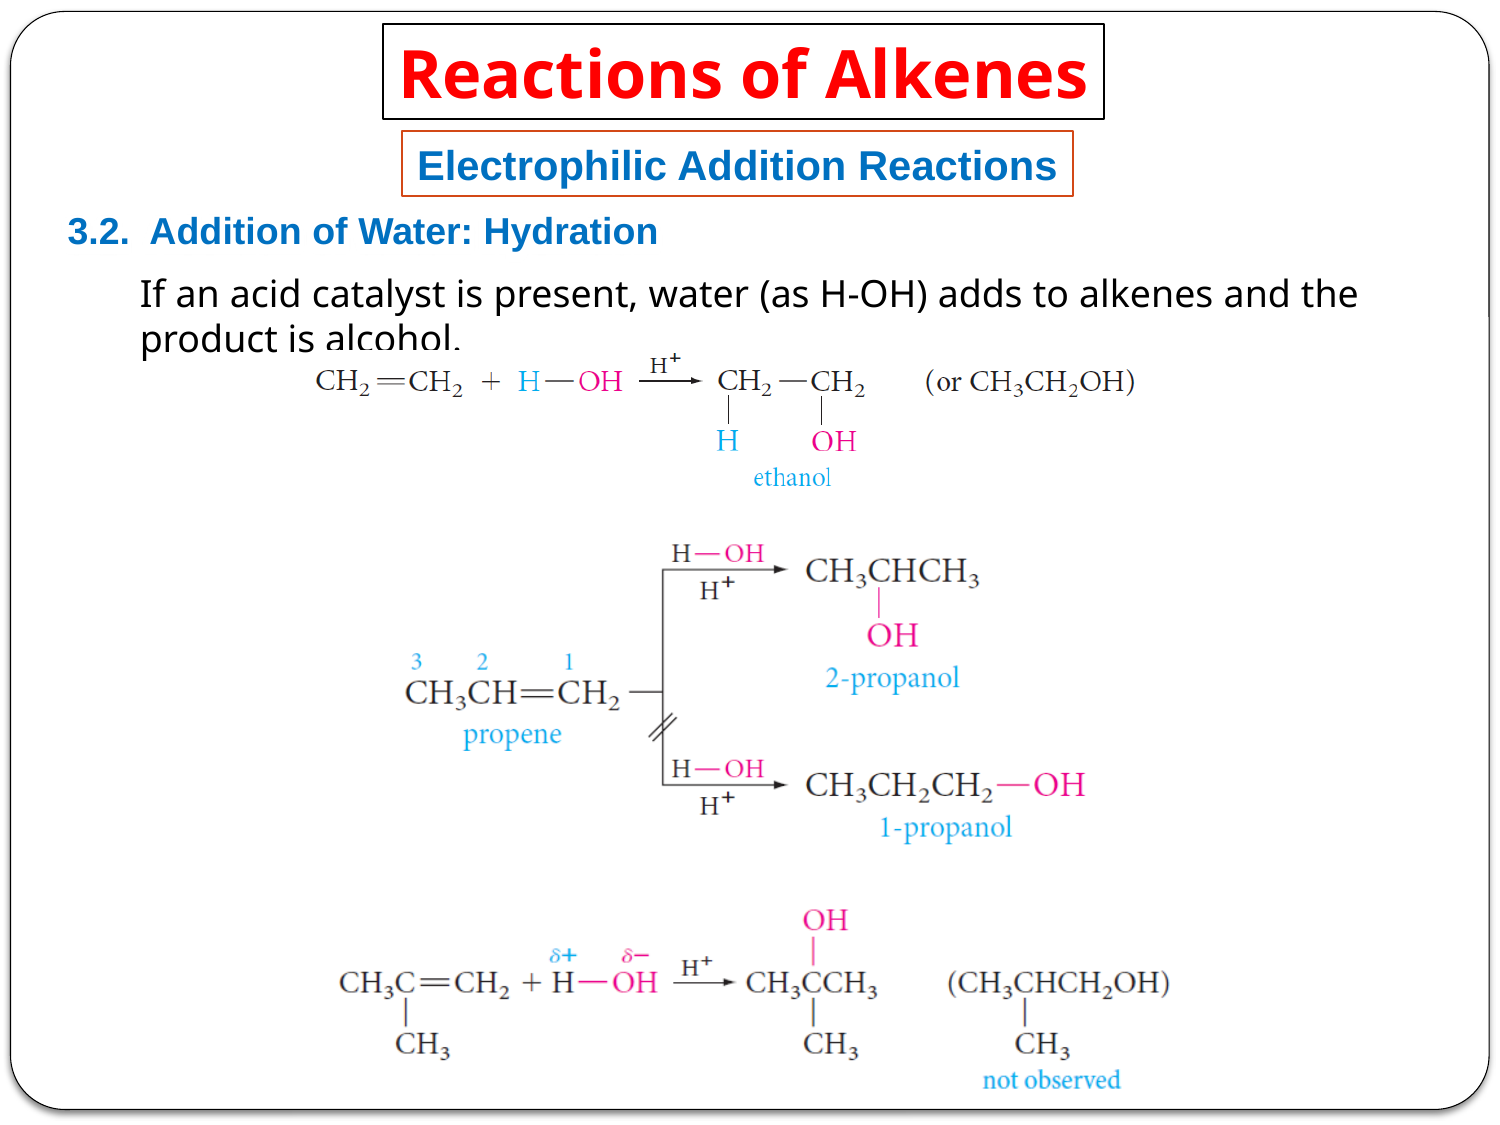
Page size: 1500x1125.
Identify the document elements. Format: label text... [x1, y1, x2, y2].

text_box Reactions of Alkenes [382, 23, 1105, 120]
picture [312, 349, 1142, 504]
text_box If an acid catalyst is present, water (as H-OH) adds to alkenes and the product is alcohol. [125, 262, 1375, 368]
picture [337, 906, 1177, 1099]
text_box Electrophilic Addition Reactions [401, 130, 1074, 197]
picture [399, 537, 1092, 851]
text_box 3.2. Addition of Water: Hydration [24, 199, 713, 260]
